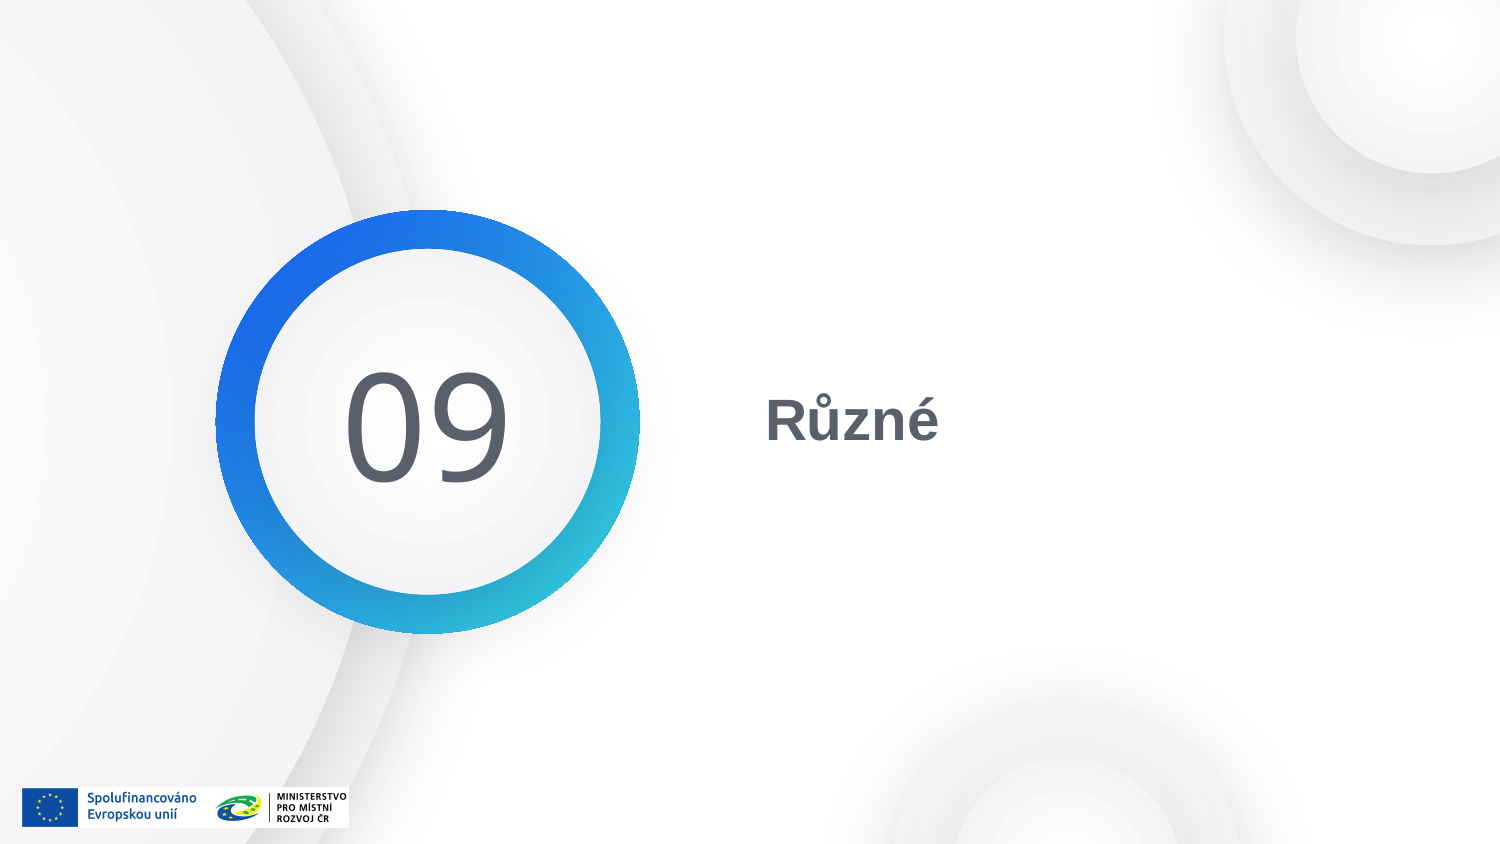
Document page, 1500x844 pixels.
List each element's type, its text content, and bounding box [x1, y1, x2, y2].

title 09 [286, 361, 569, 483]
title Různé [750, 352, 1383, 483]
picture [21, 787, 349, 828]
